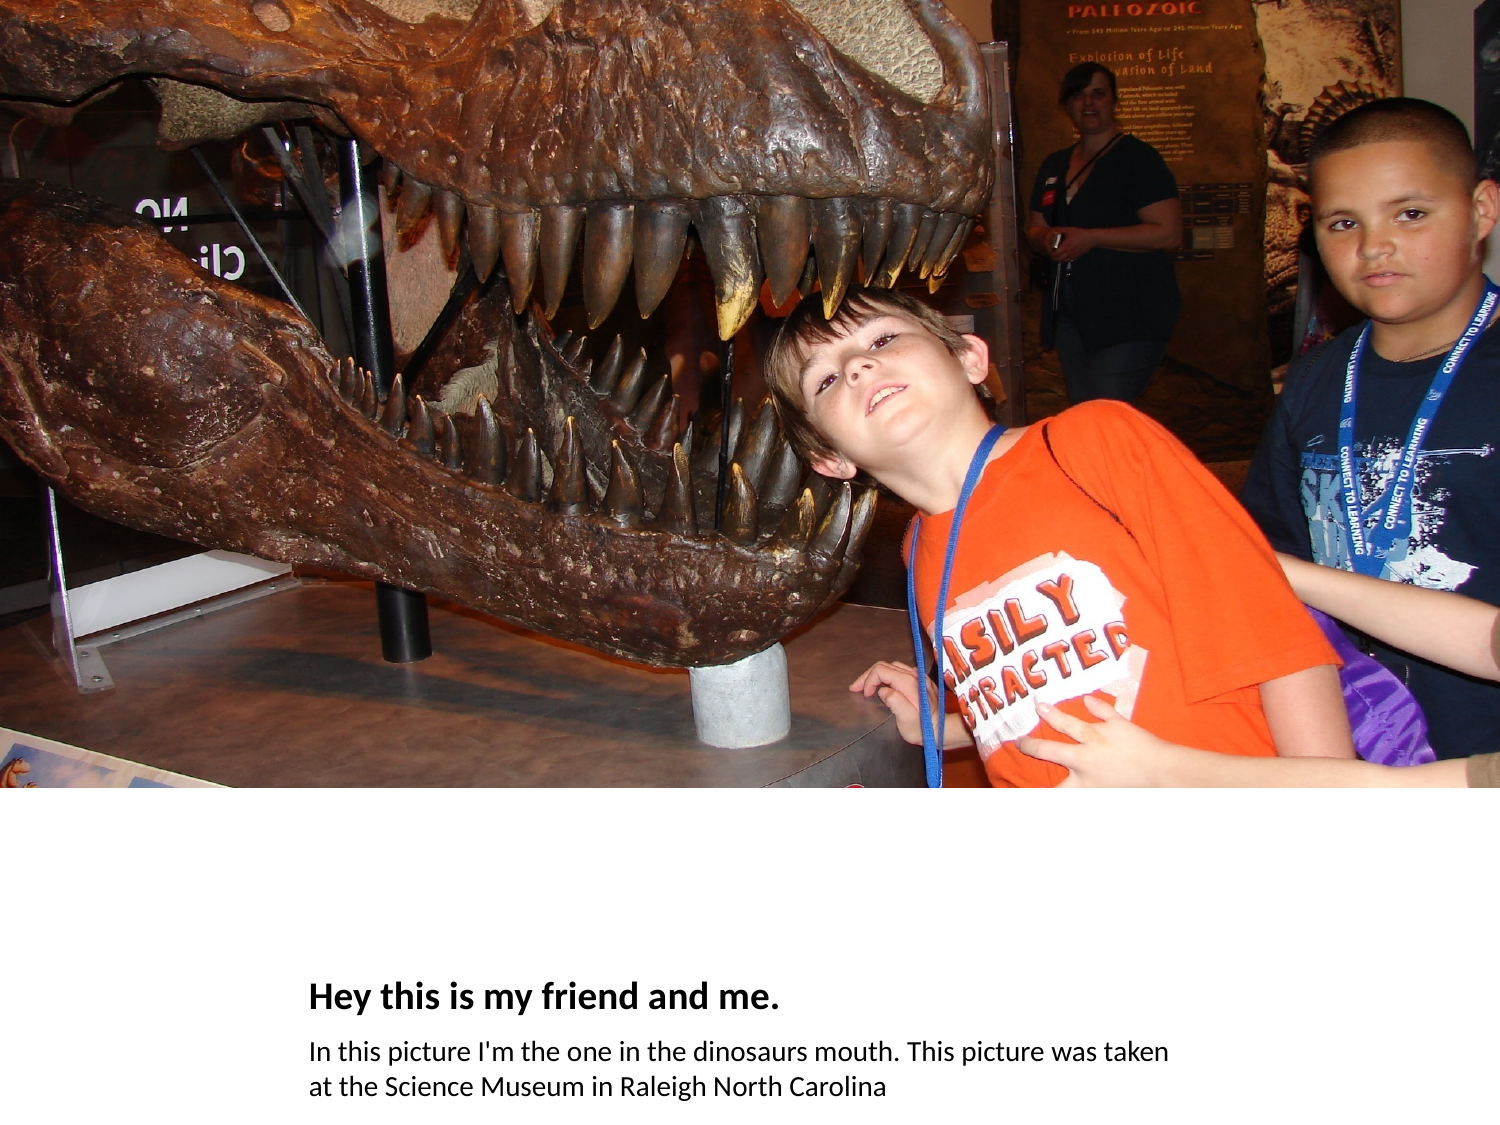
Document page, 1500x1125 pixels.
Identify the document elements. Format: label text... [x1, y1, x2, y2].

title Hey this is my friend and me. [294, 962, 1194, 1025]
picture [0, 0, 1500, 788]
list In this picture I'm the one in the dinosaurs mouth. This picture was taken at the Science Museum in Raleigh North Carolina [294, 1025, 1194, 1125]
